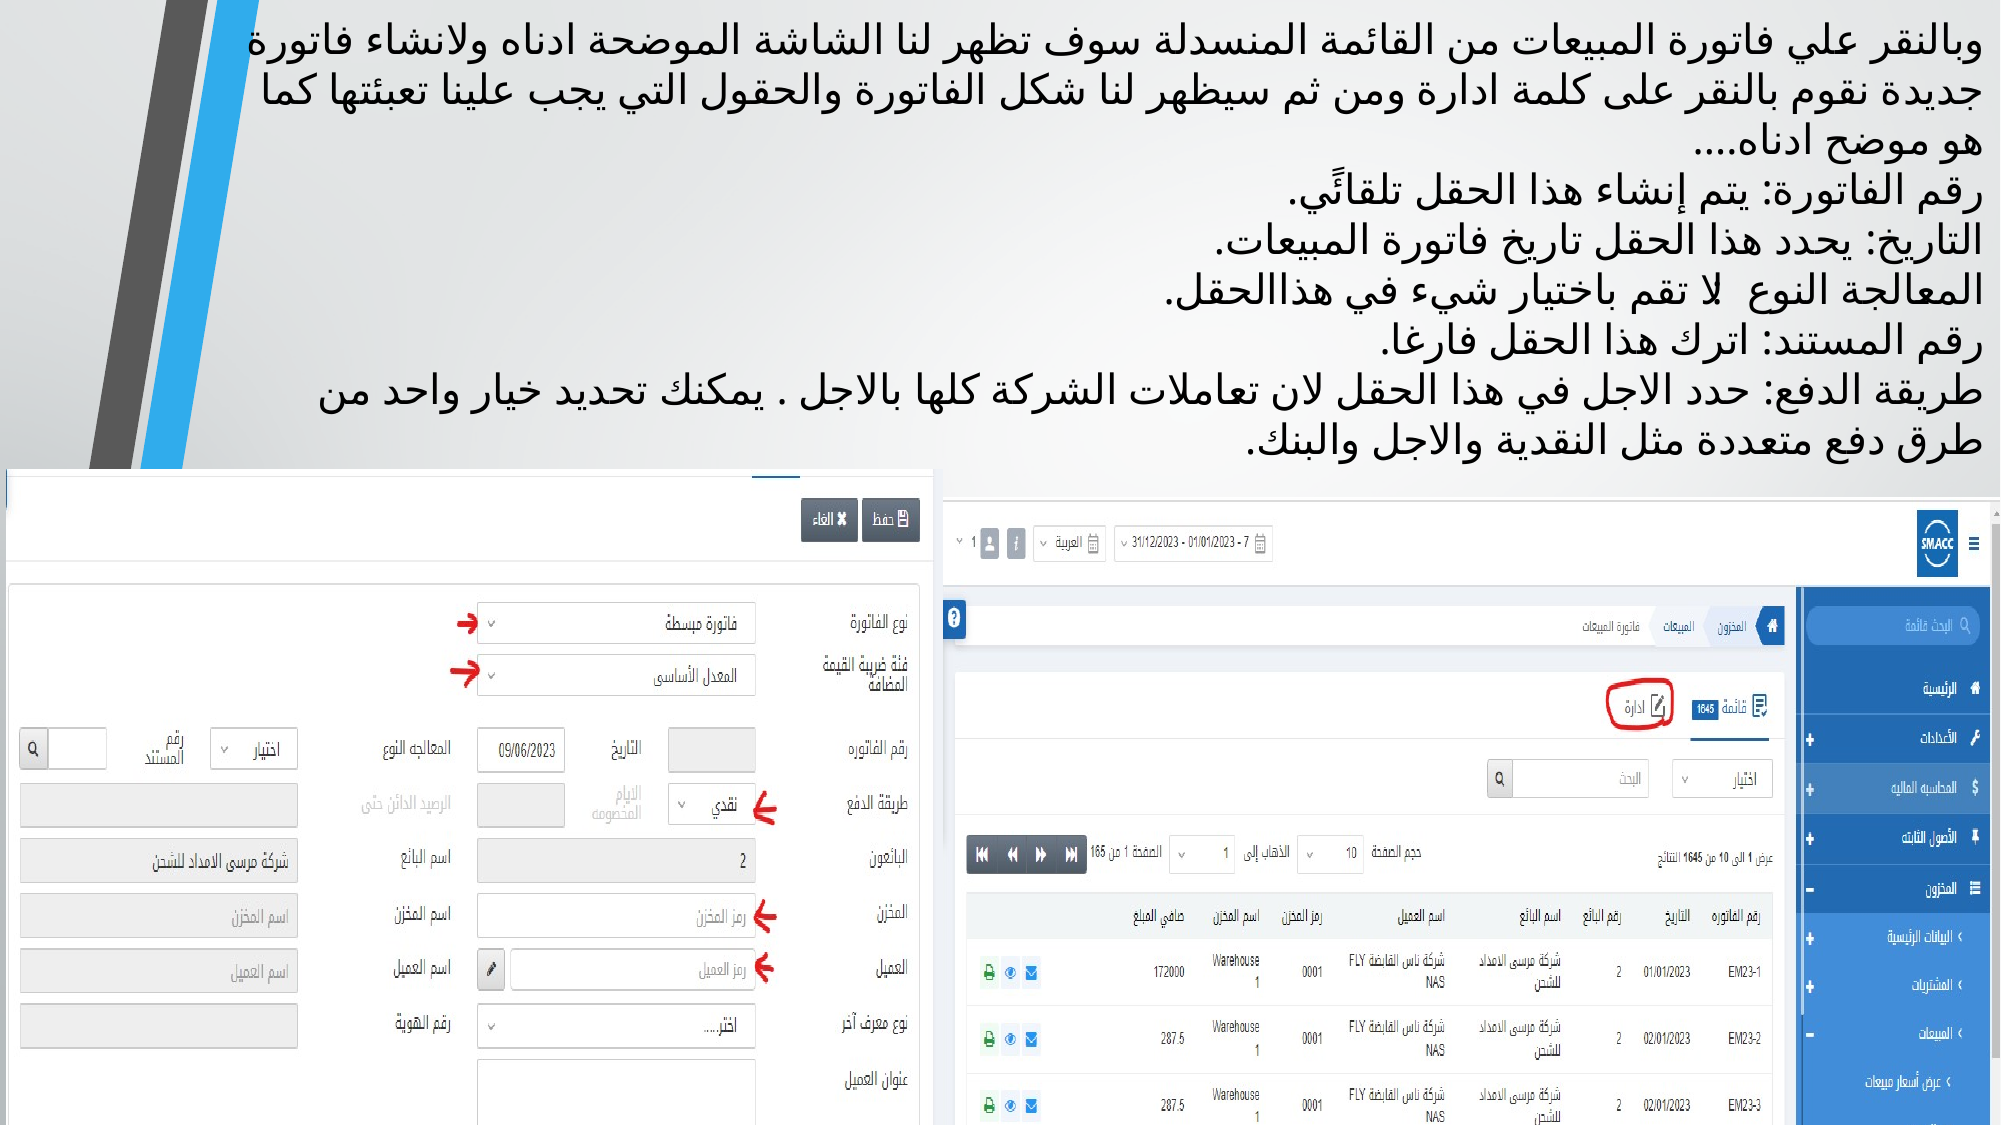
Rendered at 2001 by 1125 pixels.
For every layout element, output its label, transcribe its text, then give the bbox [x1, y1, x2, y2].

title وبالنقر علي فاتورة المبيعات من القائمة المنسدلة سوف تظهر لنا الشاشة الموضحة ادناه ولانشاء فاتورة جديدة نقوم بالنقر على كلمة ادارة ومن ثم سيظهر لنا شكل الفاتورة والحقول التي يجب علينا تعبئتها كما هو موضح ادناه.... رقم الفاتورة: يتم إنشاء هذا الحقل تلقائًي. التاريخ: يحدد هذا الحقل تاريخ فاتورة المبيعات. المعالجة النوع: لا تقم باختيار شيء في هذاالحقل. رقم المستند: اترك هذا الحقل فارغا. طريقة الدفع: حدد الاجل في هذا الحقل لان تعاملات الشركة كلها بالاجل . يمكنك تحديد خيار واحد من طرق دفع متعددة مثل النقدية والاجل والبنك. [229, 0, 2000, 476]
picture [5, 468, 944, 1125]
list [944, 496, 2000, 1125]
